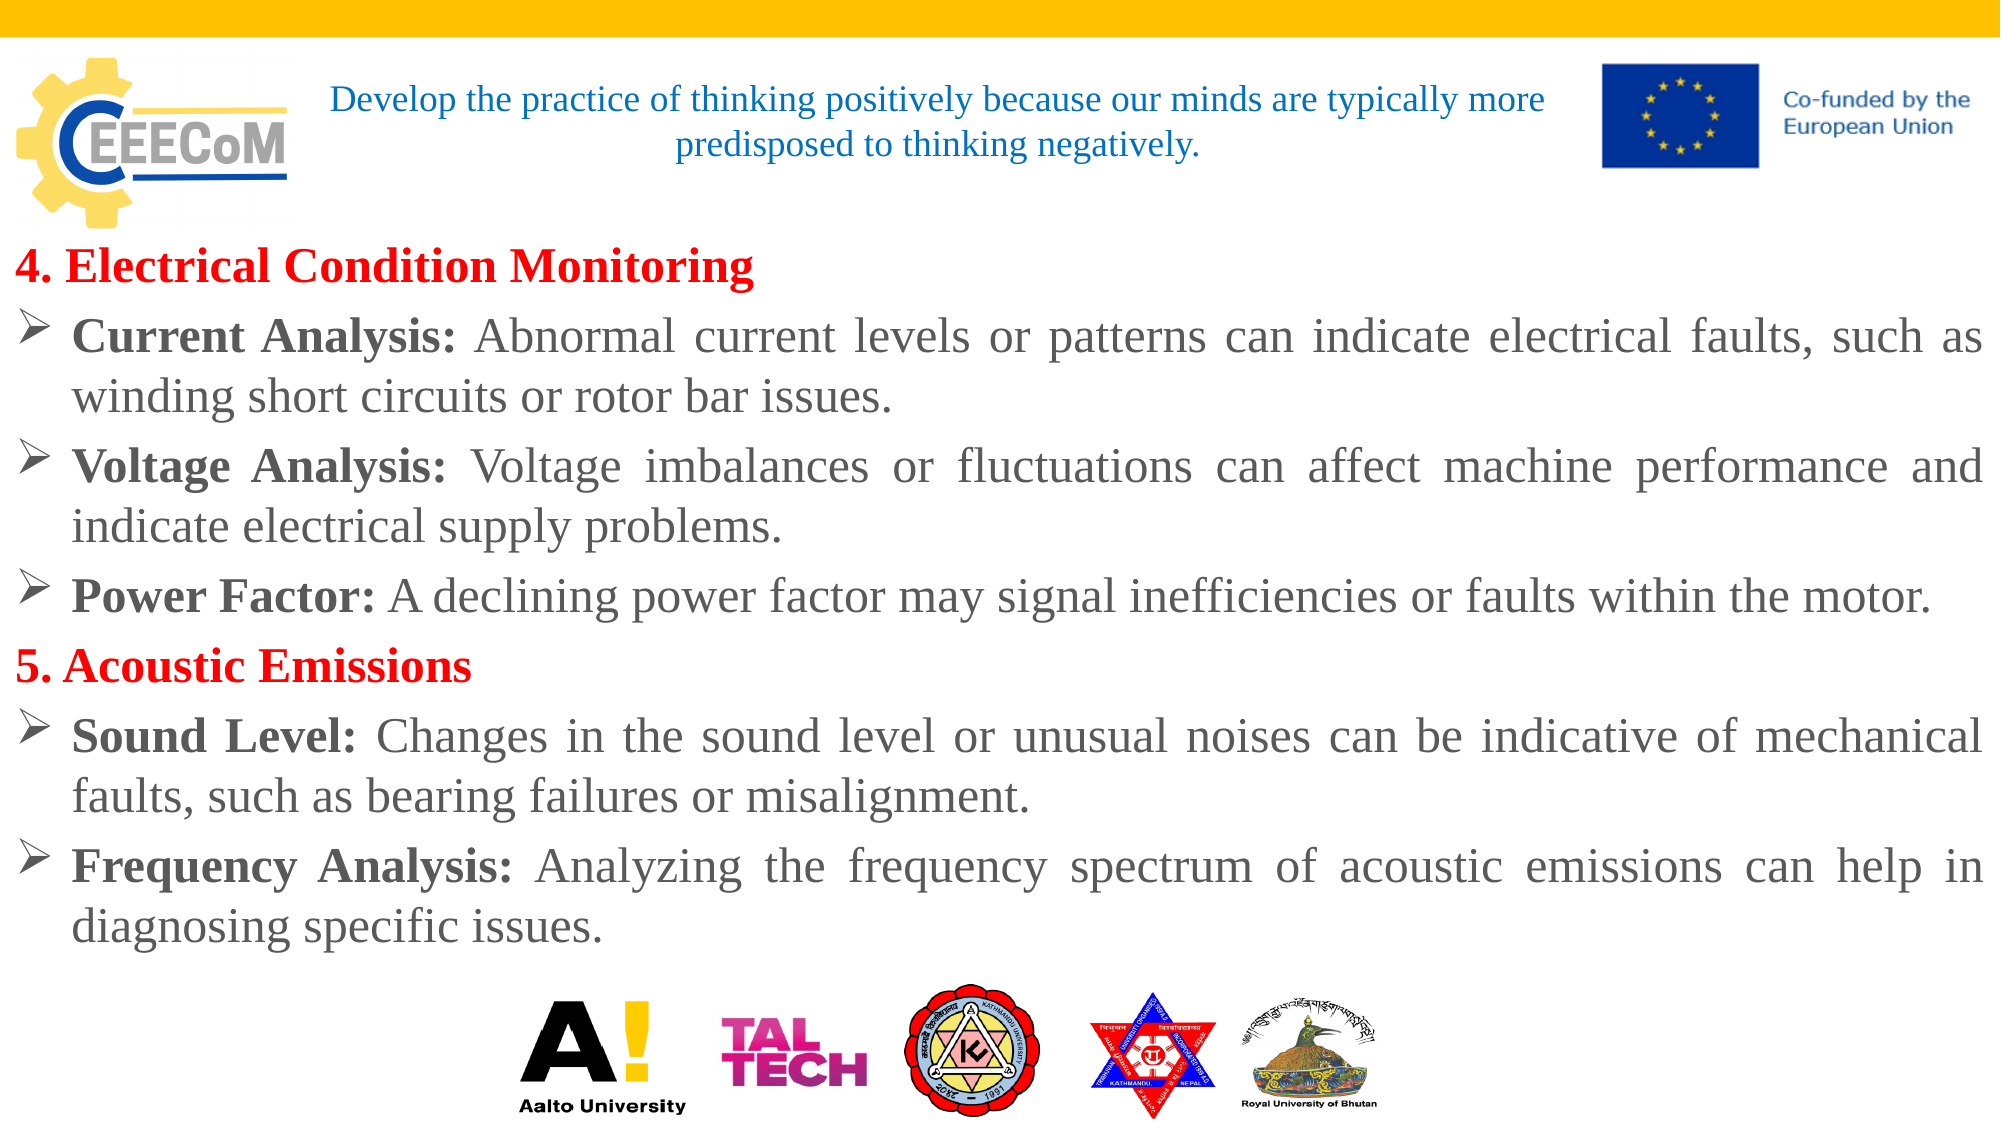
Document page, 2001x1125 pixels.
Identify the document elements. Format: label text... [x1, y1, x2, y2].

list 4. Electrical Condition Monitoring Current Analysis: Abnormal current levels or patterns can indicate electrical faults, such as winding short circuits or rotor bar issues. Voltage Analysis: Voltage imbalances or fluctuations can affect machine performance and indicate electrical supply problems. Power Factor: A declining power factor may signal inefficiencies or faults within the motor. 5. Acoustic Emissions Sound Level: Changes in the sound level or unusual noises can be indicative of mechanical faults, such as bearing failures or misalignment. Frequency Analysis: Analyzing the frequency spectrum of acoustic emissions can help in diagnosing specific issues. [0, 224, 2000, 975]
picture [512, 984, 1382, 1125]
picture [11, 50, 299, 224]
title Develop the practice of thinking positively because our minds are typically more predisposed to thinking negatively. [312, 37, 1565, 201]
picture [1595, 46, 2000, 181]
